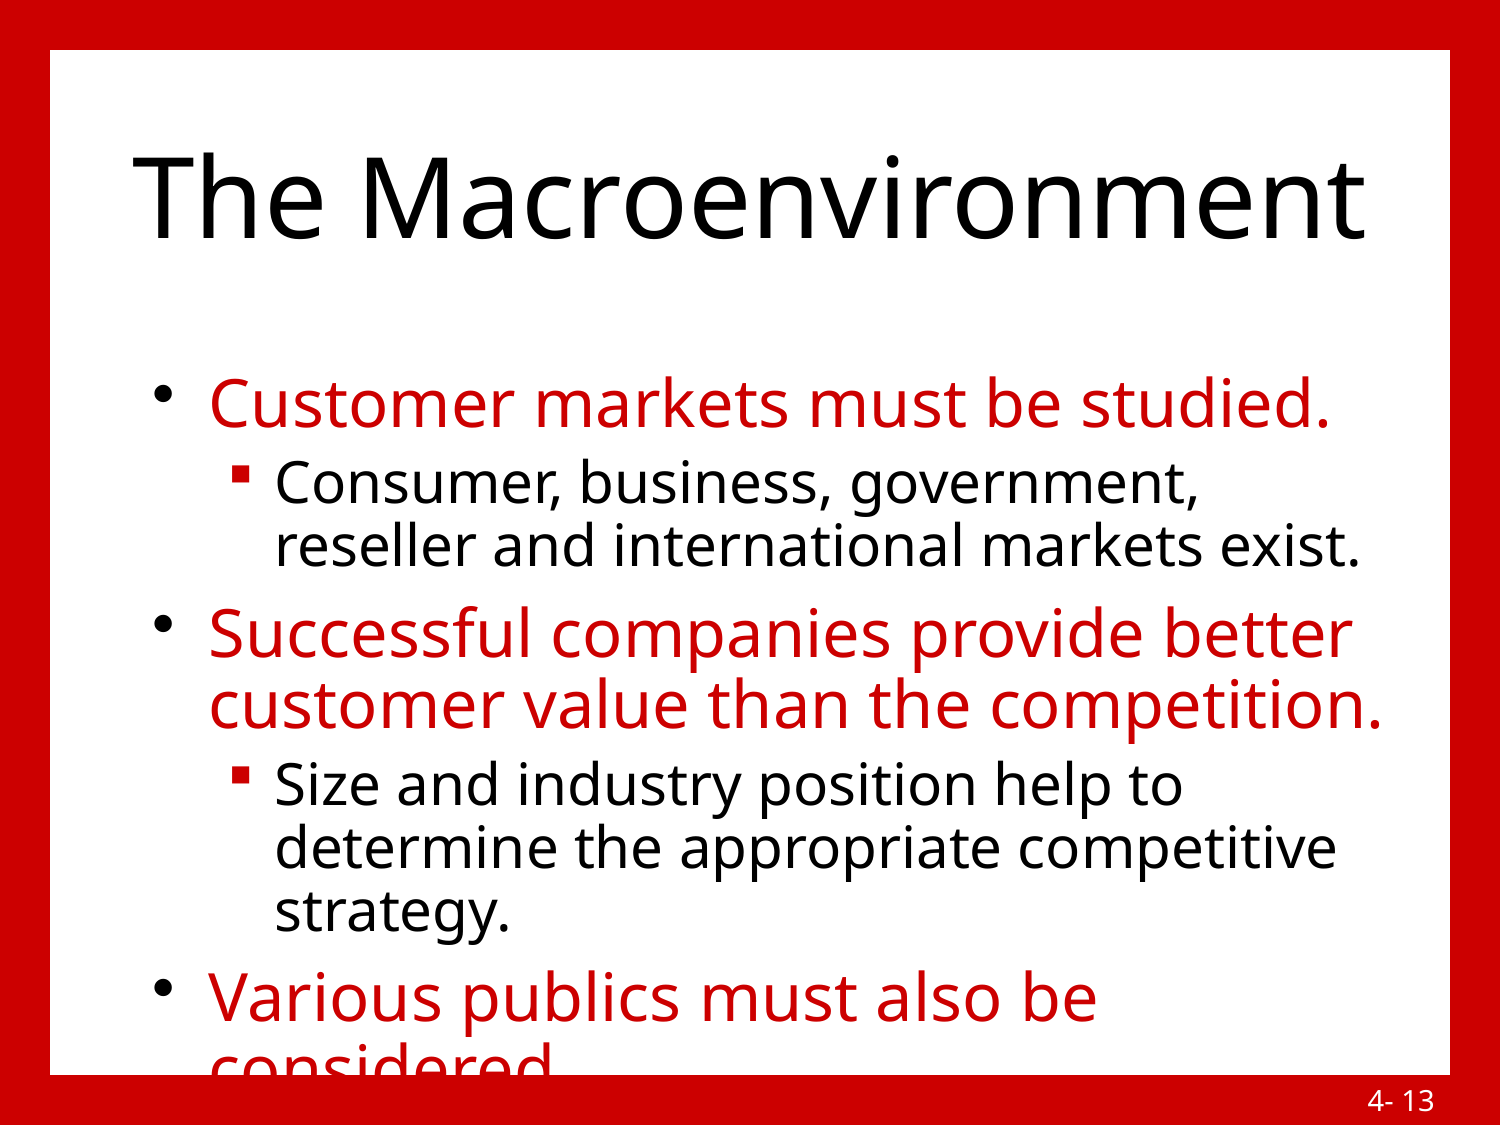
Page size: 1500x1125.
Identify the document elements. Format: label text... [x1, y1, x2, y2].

slide_number 4- 12 [1137, 1074, 1451, 1125]
title The Macroenvironment [112, 99, 1388, 288]
list Customer markets must be studied. Consumer, business, government, reseller and international markets exist. Successful companies provide better customer value than the competition. Size and industry position help to determine the appropriate competitive strategy. Various publics must also be considered. [137, 362, 1426, 1051]
